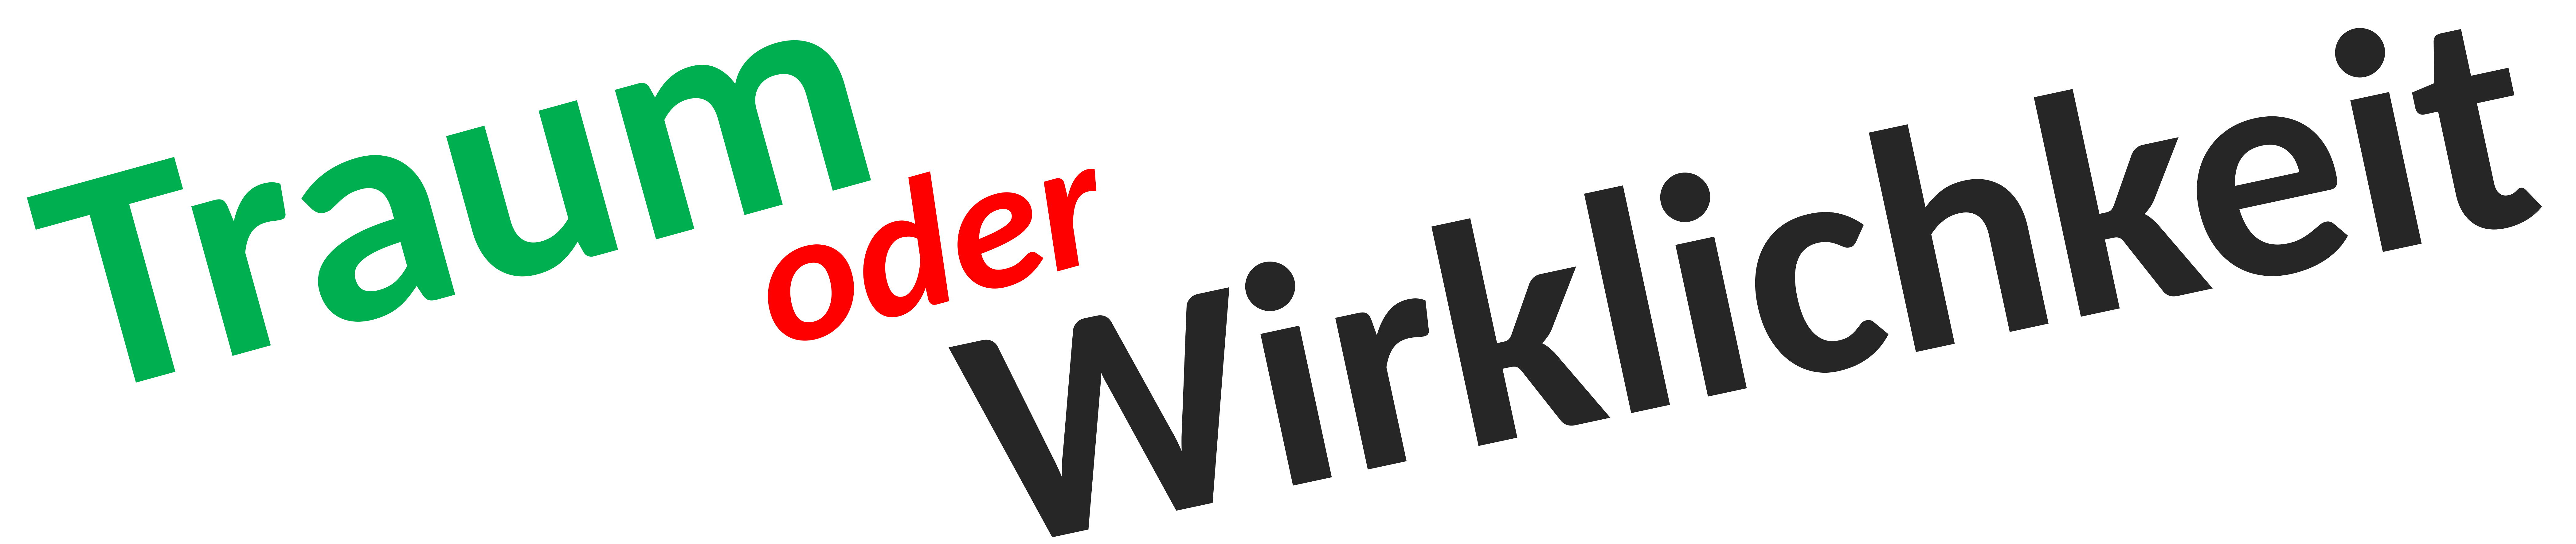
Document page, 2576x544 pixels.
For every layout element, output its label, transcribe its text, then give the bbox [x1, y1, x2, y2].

text_box Wirklichkeit [848, 0, 2576, 544]
text_box oder [417, 0, 1436, 472]
text_box Traum [0, 0, 949, 483]
